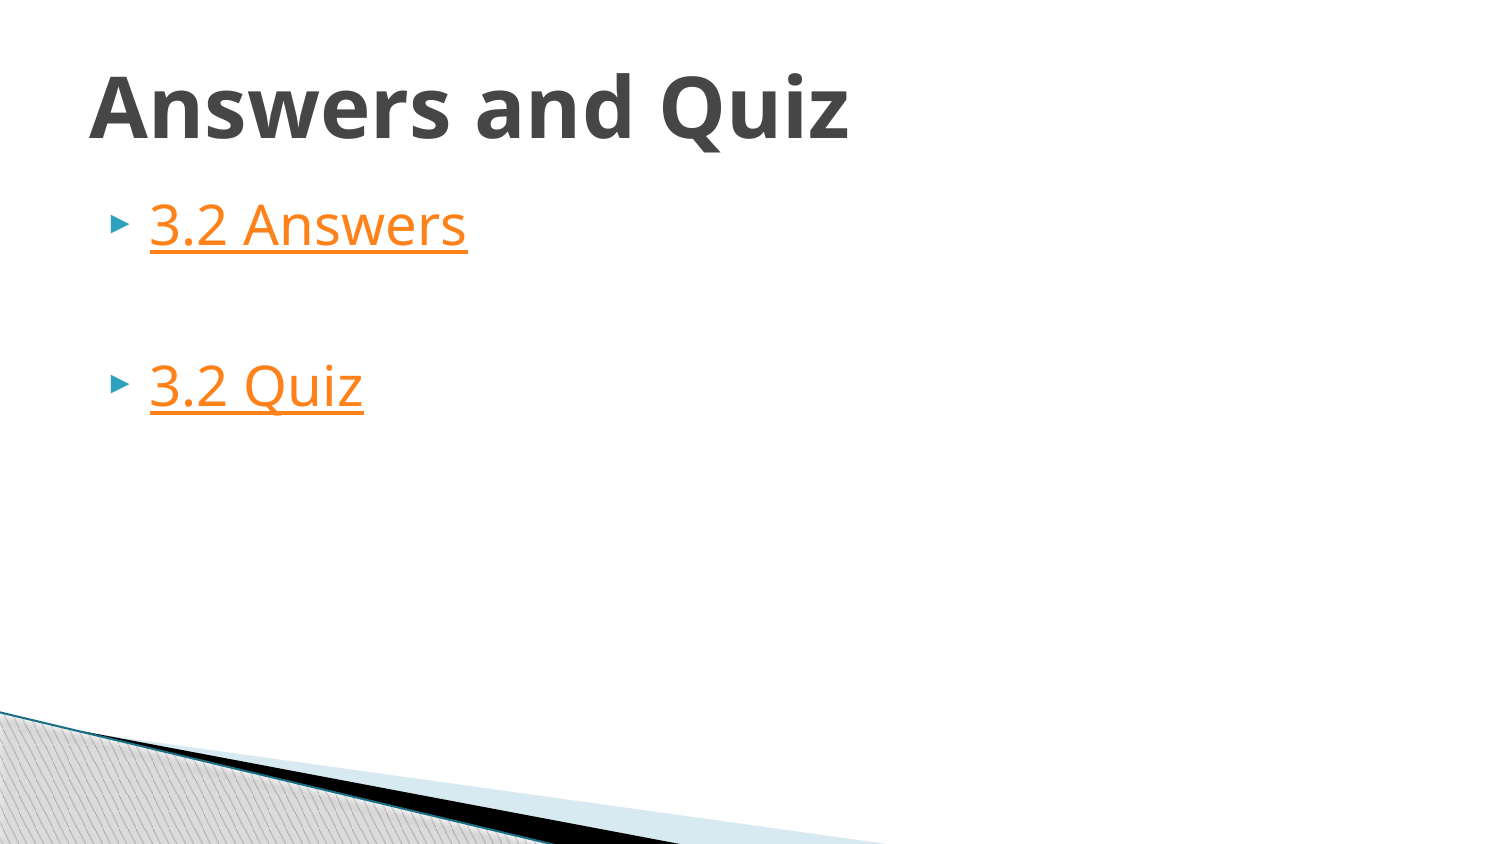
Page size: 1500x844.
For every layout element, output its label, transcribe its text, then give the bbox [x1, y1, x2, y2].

title Answers and Quiz [75, 33, 1425, 175]
list 3.2 Answers 3.2 Quiz [75, 182, 1425, 740]
